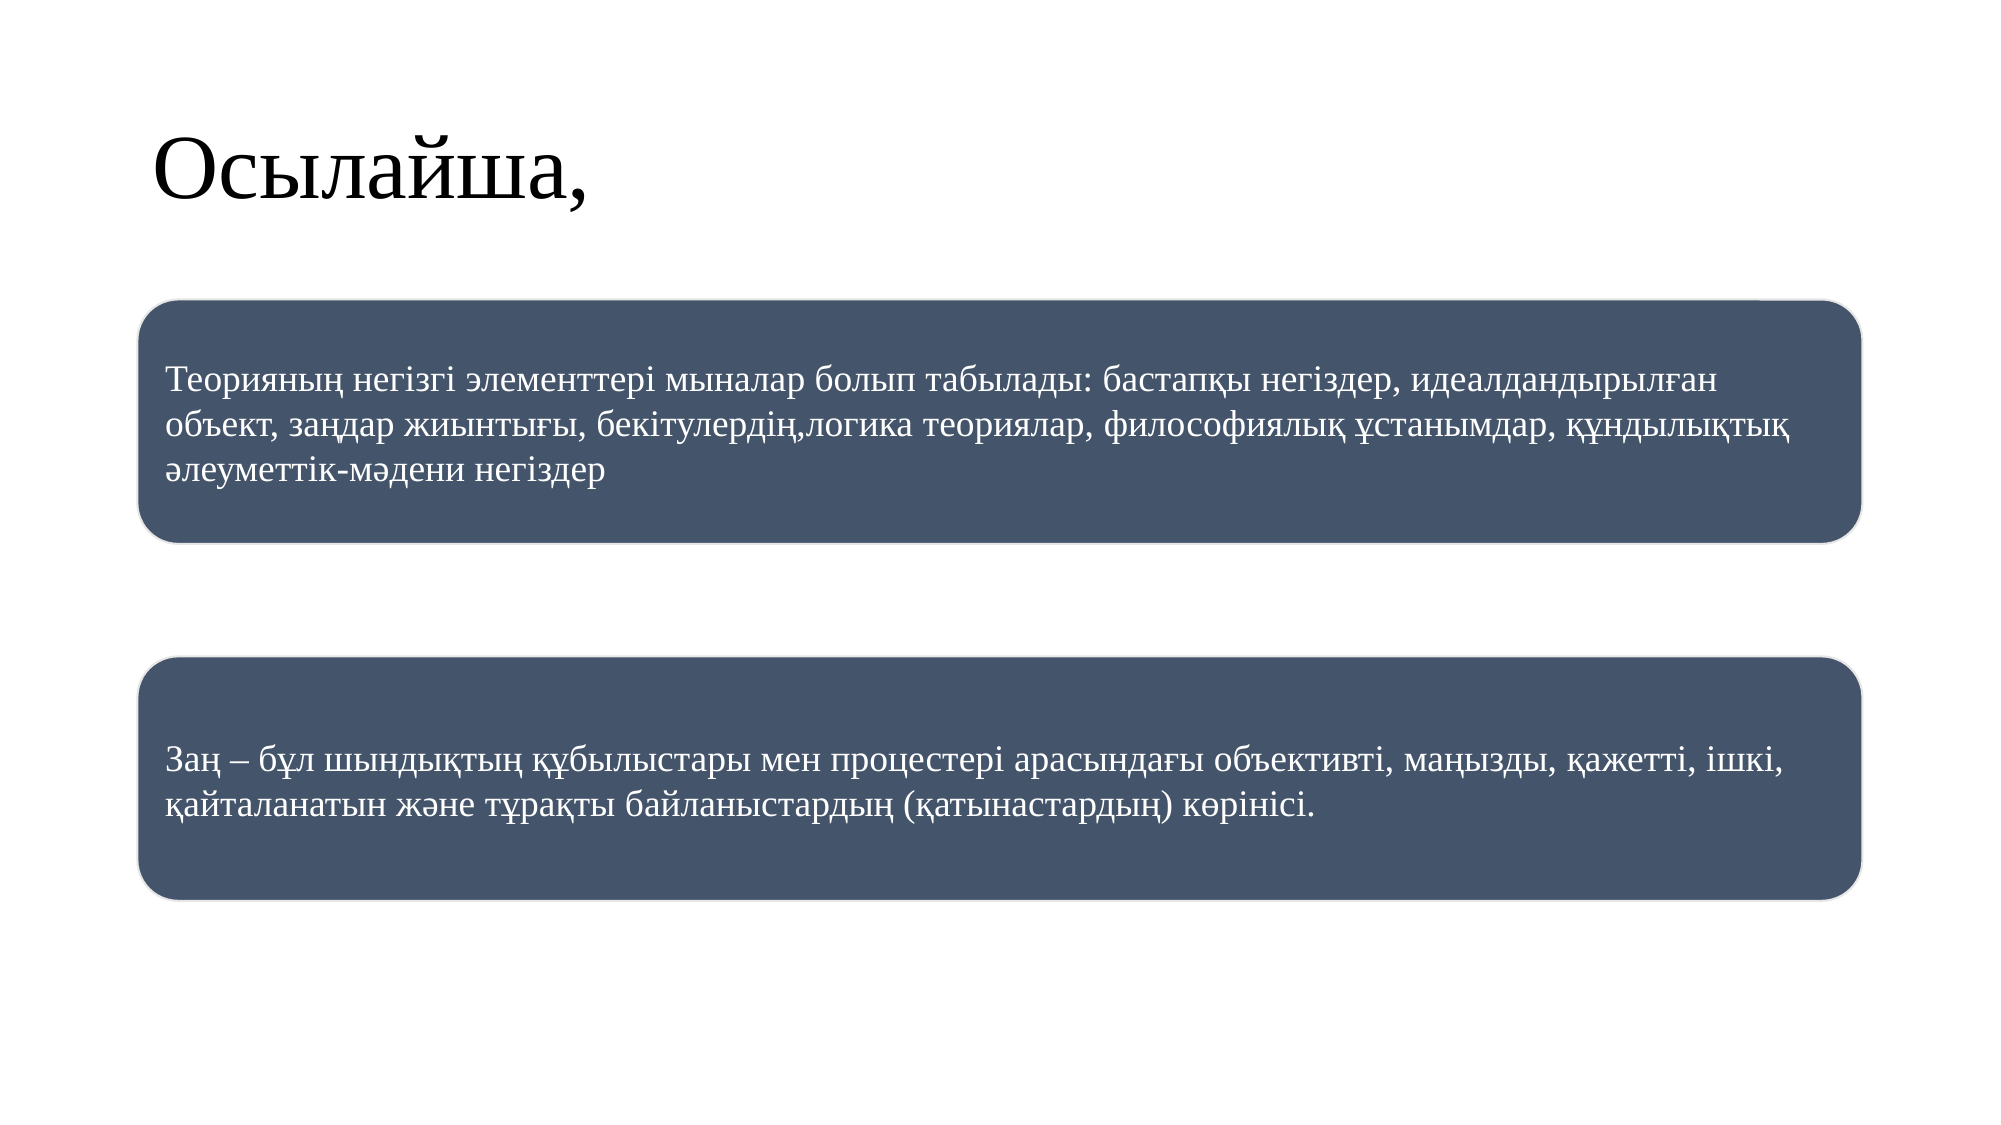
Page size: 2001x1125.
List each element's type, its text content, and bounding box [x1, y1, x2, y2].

title Осылайша, [137, 59, 1863, 278]
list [137, 299, 1863, 1014]
